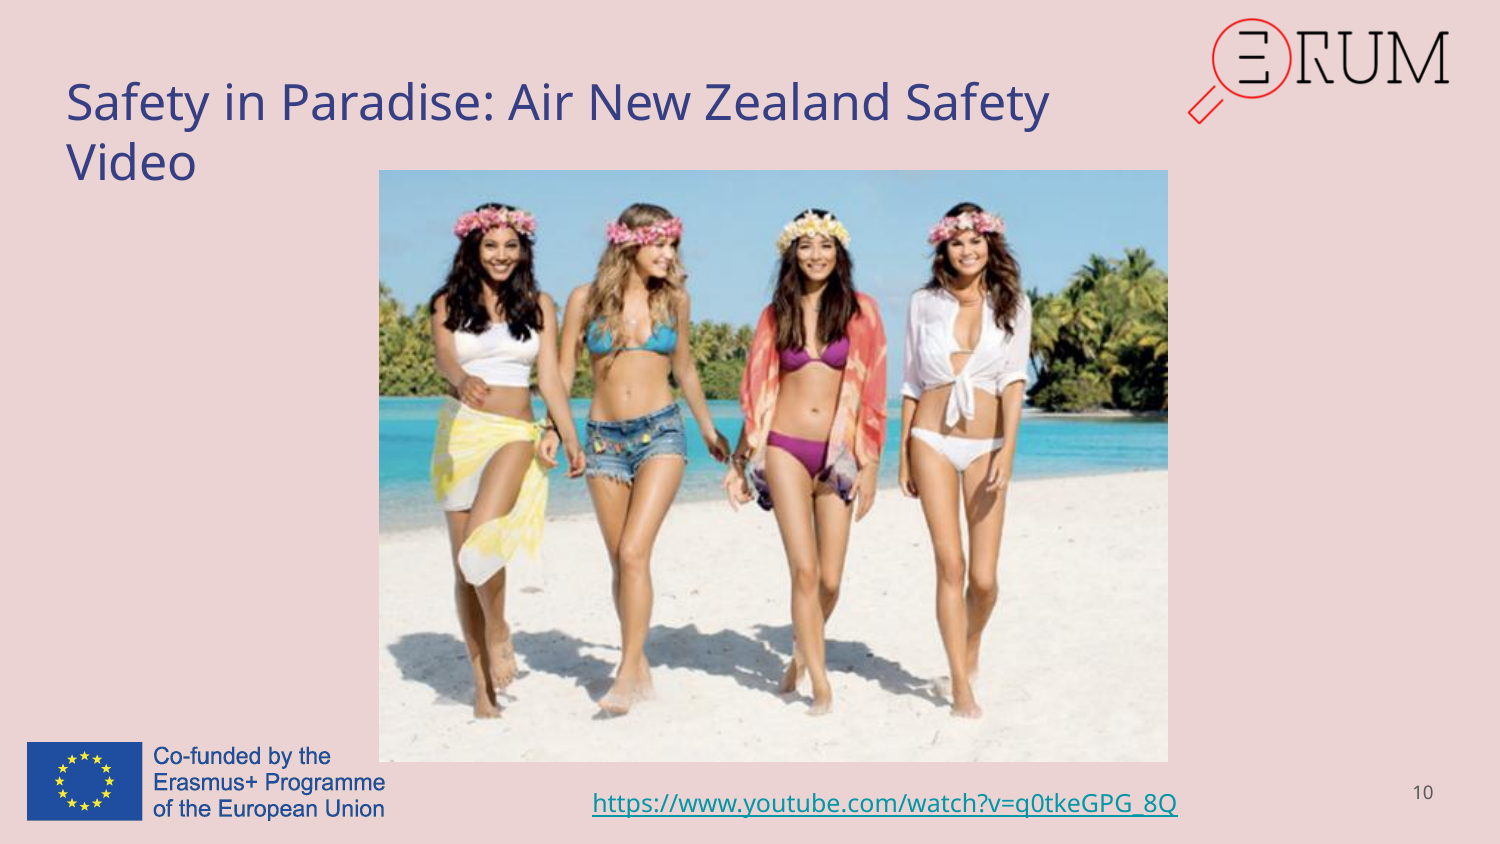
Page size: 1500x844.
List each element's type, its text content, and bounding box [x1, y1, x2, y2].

title Safety in Paradise: Air New Zealand Safety Video [51, 55, 1168, 150]
slide_number 10 [1358, 761, 1449, 826]
text_box https://www.youtube.com/watch?v=q0tkeGPG_8Q [577, 780, 1193, 830]
picture [1136, 0, 1500, 137]
picture [27, 170, 1168, 821]
